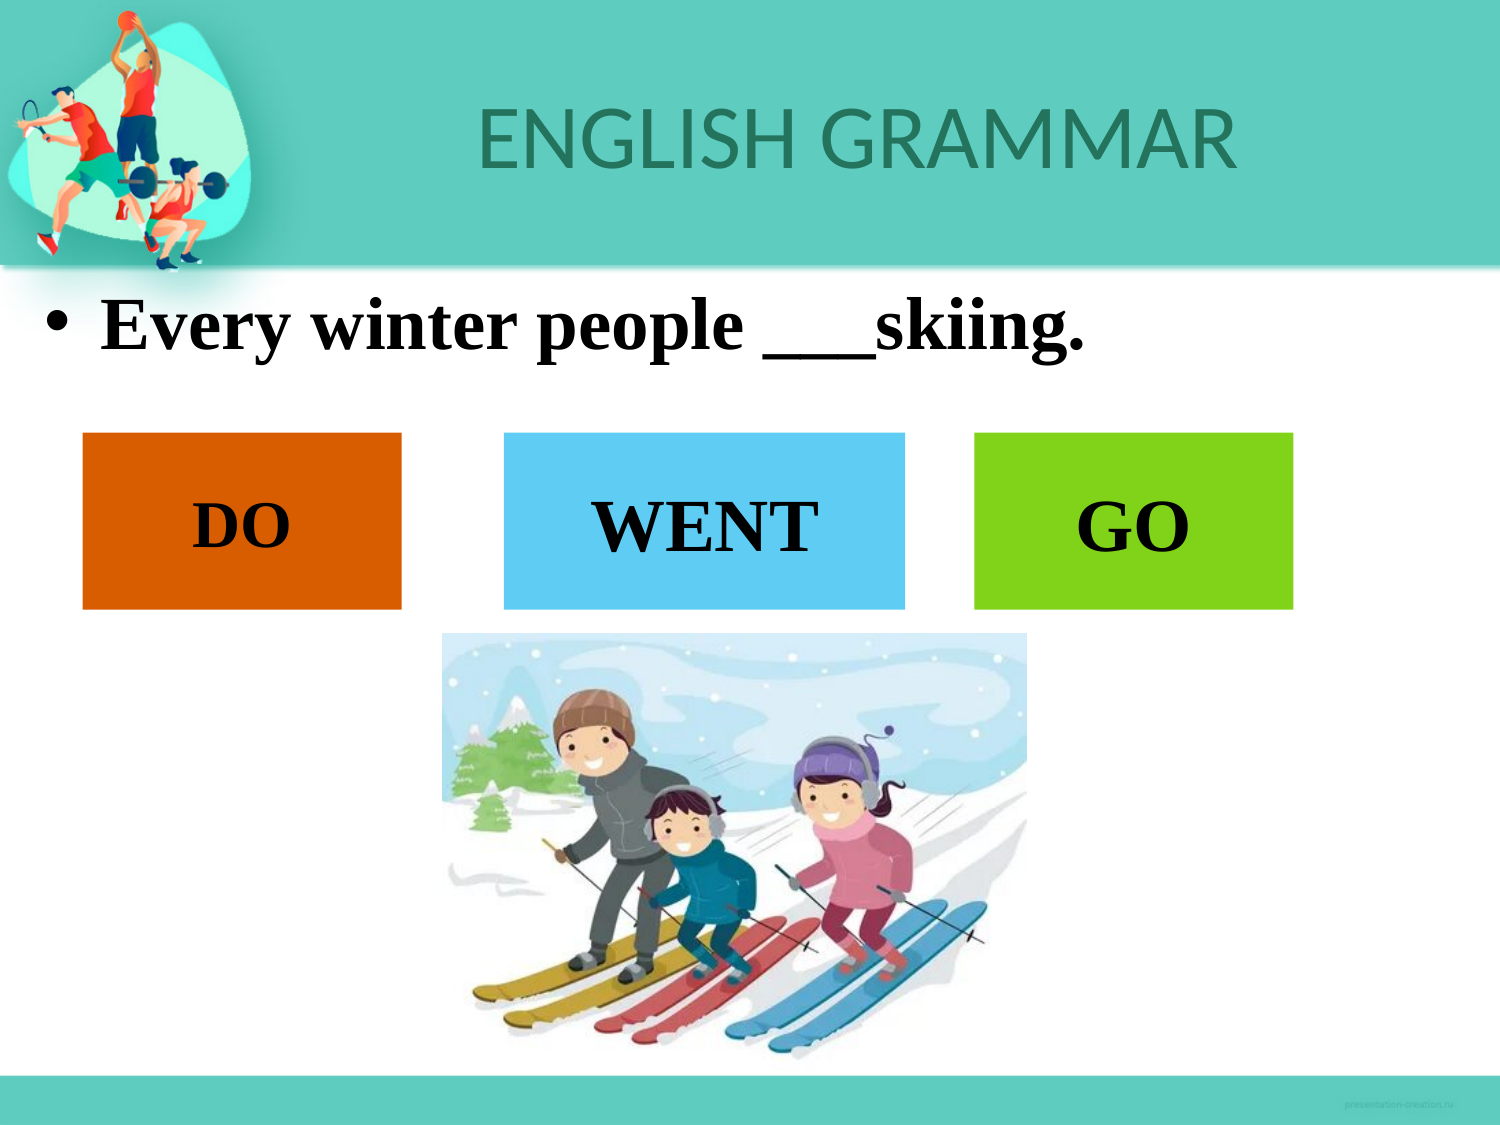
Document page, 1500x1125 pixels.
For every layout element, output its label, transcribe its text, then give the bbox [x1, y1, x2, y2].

list Every winter people ___skiing. [29, 267, 1471, 1012]
text_box DO [81, 430, 404, 612]
title ENGLISH GRAMMAR [242, 37, 1475, 227]
text_box WENT [502, 430, 907, 612]
picture [0, 0, 1500, 1125]
text_box GO [972, 430, 1295, 612]
